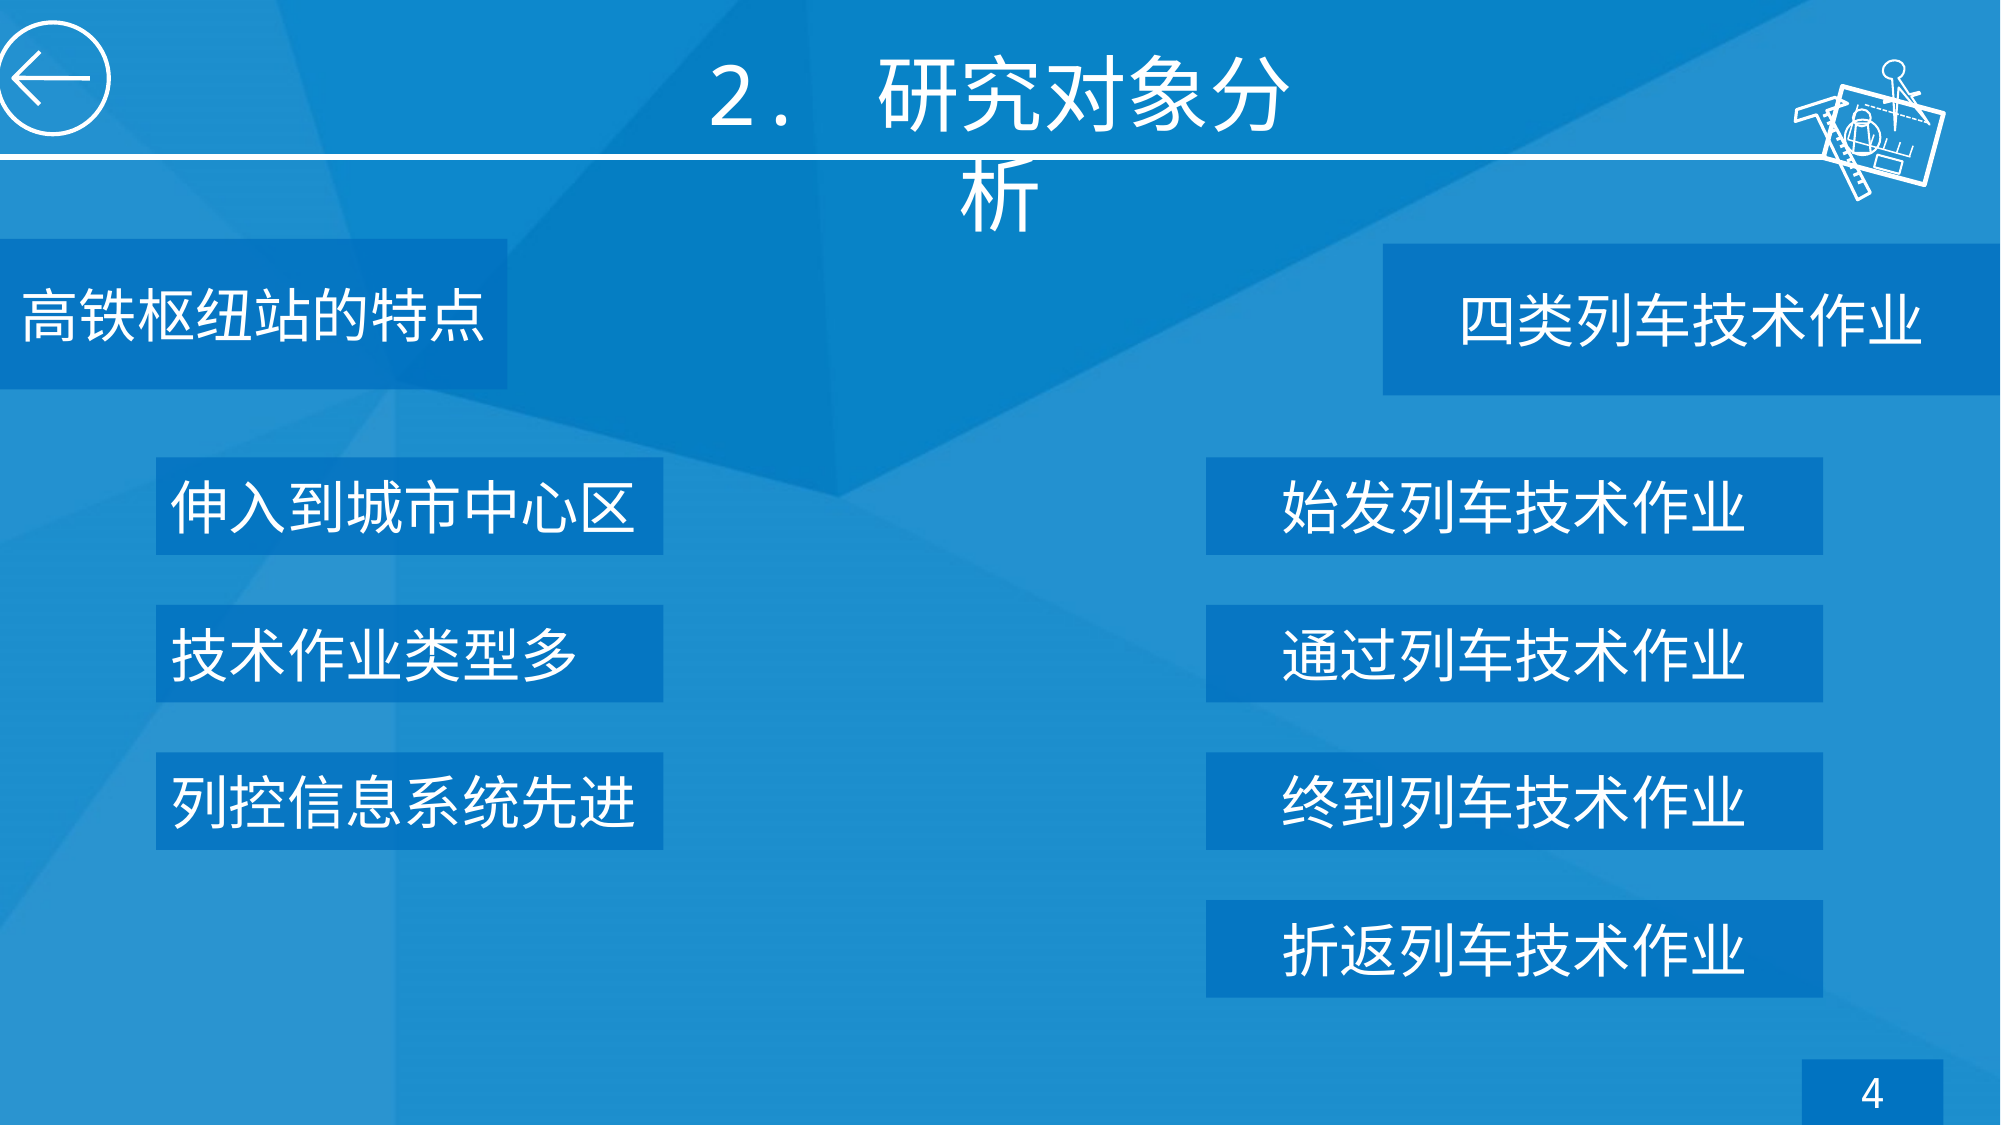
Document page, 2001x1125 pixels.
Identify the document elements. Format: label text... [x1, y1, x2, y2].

text_box 折返列车技术作业 [1205, 899, 1824, 999]
text_box 伸入到城市中心区 [155, 456, 664, 556]
text_box 4 [1801, 1059, 1944, 1125]
text_box 2. 研究对象分析 [663, 35, 1337, 141]
picture [0, 0, 2001, 1125]
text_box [1768, 25, 1976, 239]
picture [0, 25, 106, 132]
text_box 列控信息系统先进 [155, 751, 664, 851]
text_box 终到列车技术作业 [1205, 751, 1824, 851]
text_box 始发列车技术作业 [1205, 456, 1824, 556]
text_box 技术作业类型多 [155, 604, 664, 703]
text_box [0, 20, 111, 137]
text_box 高铁枢纽站的特点 [0, 238, 508, 390]
text_box 通过列车技术作业 [1205, 604, 1824, 703]
text_box 四类列车技术作业 [1382, 243, 2000, 396]
